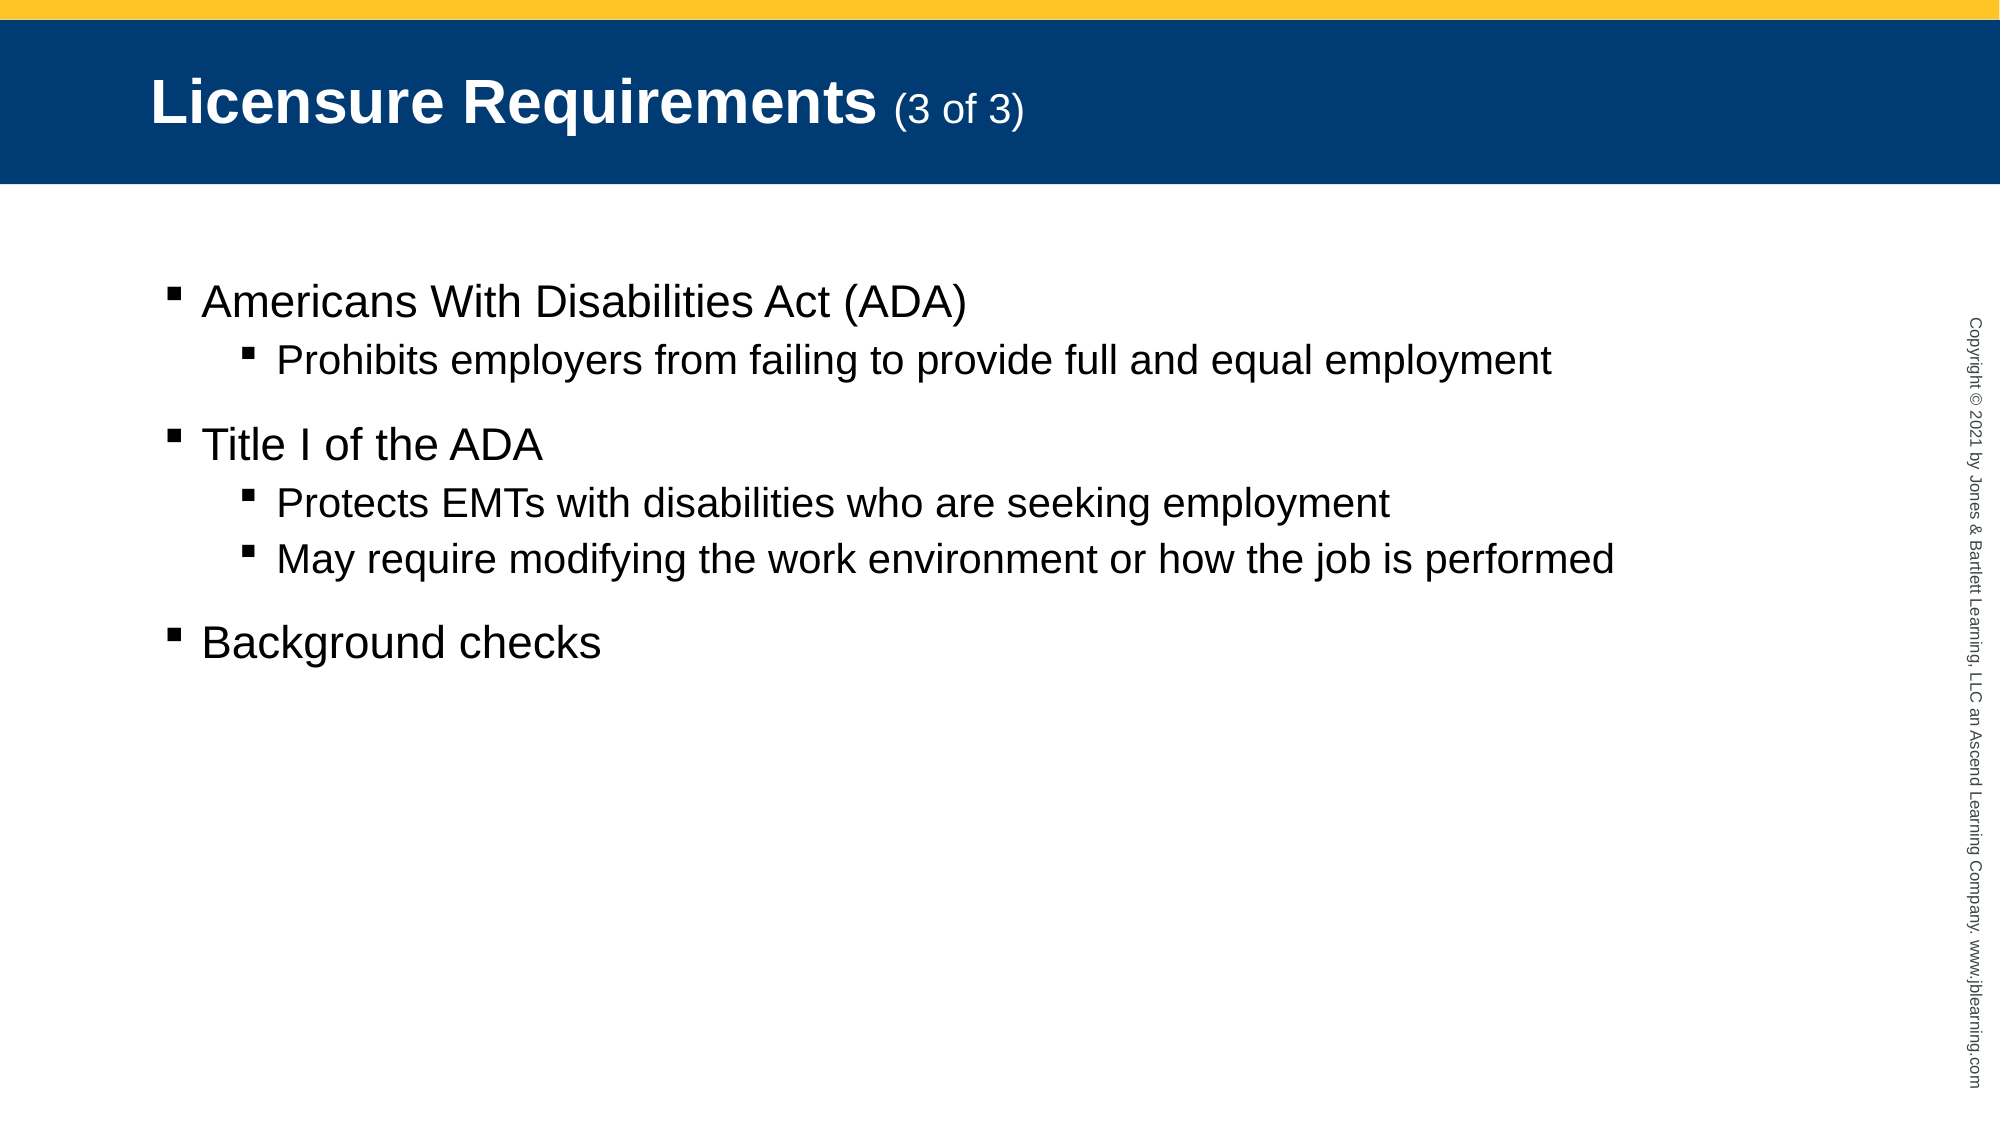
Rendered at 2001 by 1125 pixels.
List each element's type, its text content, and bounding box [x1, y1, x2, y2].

title Licensure Requirements (3 of 3) [0, 19, 2000, 185]
list Americans With Disabilities Act (ADA) Prohibits employers from failing to provide full and equal employment Title I of the ADA Protects EMTs with disabilities who are seeking employment May require modifying the work environment or how the job is performed Background checks [148, 241, 1861, 896]
